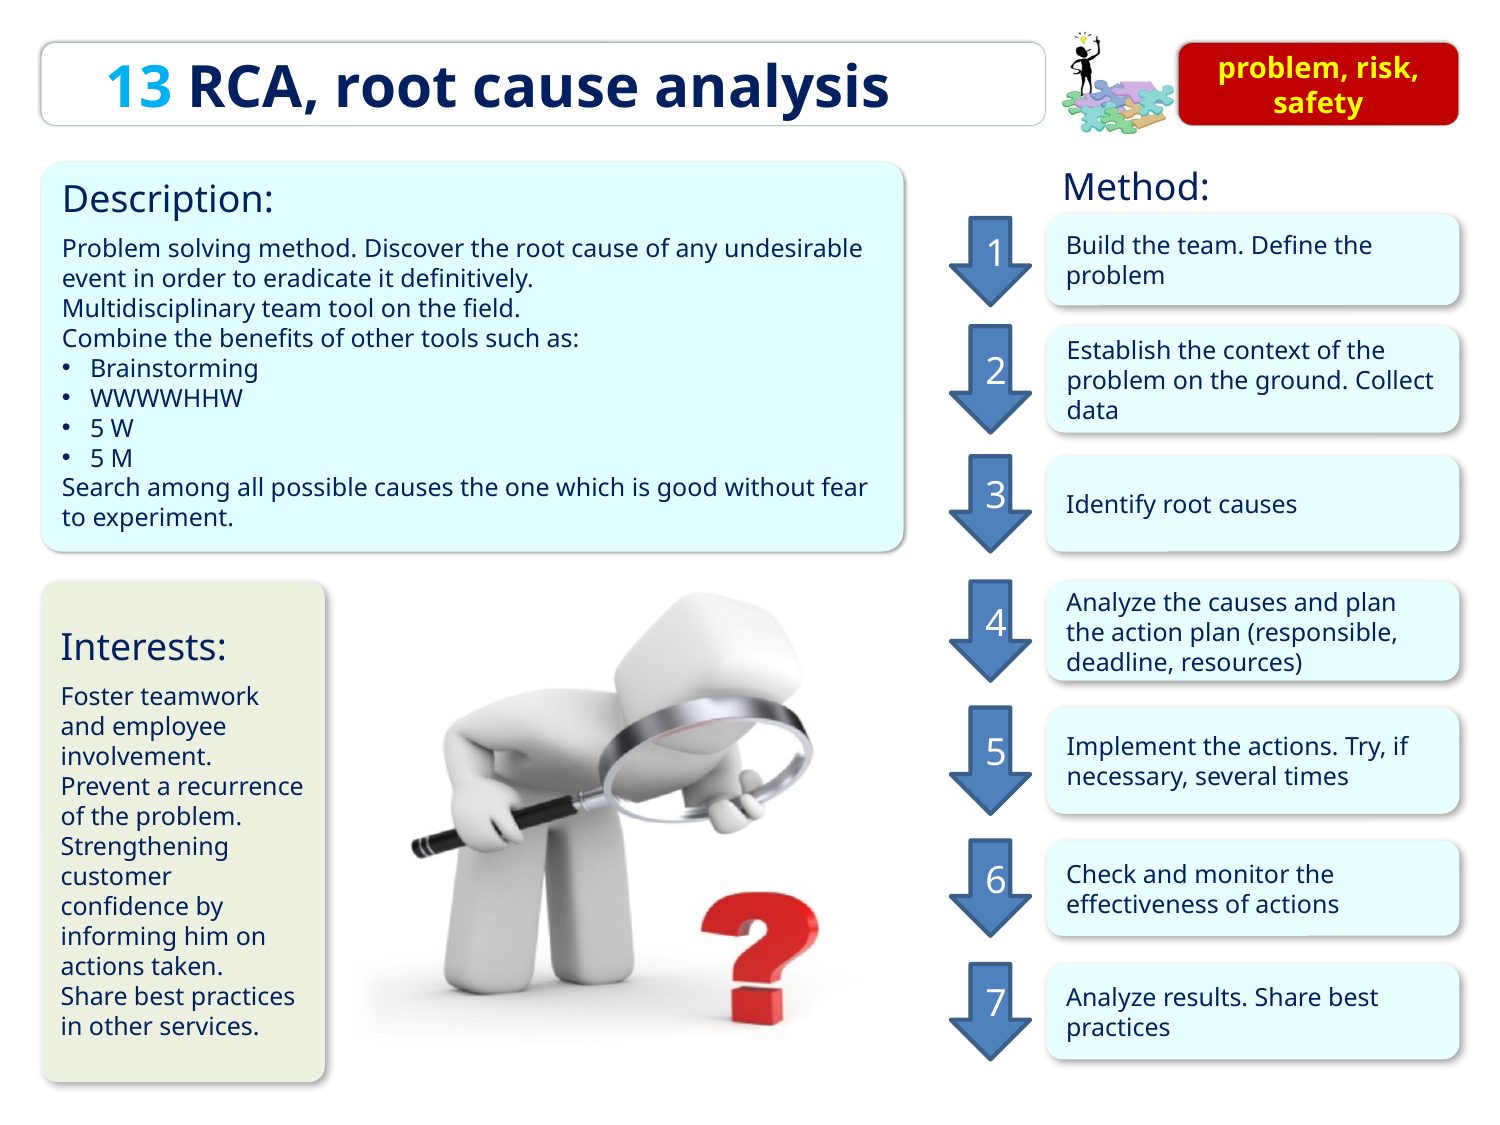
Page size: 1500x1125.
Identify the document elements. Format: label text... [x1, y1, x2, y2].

text_box Establish the context of the problem on the ground. Collect data [1044, 324, 1462, 435]
text_box Method: [1044, 153, 1460, 217]
text_box 4 [948, 579, 1033, 683]
text_box Identify root causes [1044, 454, 1462, 554]
text_box 13 RCA, root cause analysis [39, 40, 1048, 128]
picture [348, 527, 904, 1107]
text_box 3 [948, 454, 1033, 554]
text_box 5 [948, 705, 1033, 816]
text_box Implement the actions. Try, if necessary, several times [1044, 705, 1462, 816]
text_box problem, risk, safety [1178, 40, 1461, 128]
text_box Description: Problem solving method. Discover the root cause of any undesirable event in order to eradicate it definitively. Multidisciplinary team tool on the field. Combine the benefits of other tools such as: Brainstorming WWWWHHW 5 W 5 M Search among all possible causes the one which is good without fear to experiment. [39, 159, 906, 554]
picture [1062, 30, 1174, 134]
text_box 6 [948, 838, 1033, 938]
text_box Analyze results. Share best practices [1044, 961, 1462, 1062]
text_box 7 [948, 961, 1033, 1062]
text_box 1 [948, 215, 1033, 308]
text_box Check and monitor the effectiveness of actions [1044, 838, 1462, 938]
text_box 2 [948, 324, 1033, 435]
text_box Analyze the causes and plan the action plan (responsible, deadline, resources) [1044, 579, 1462, 683]
text_box Interests: Foster teamwork and employee involvement. Prevent a recurrence of the problem. Strengthening customer confidence by informing him on actions taken. Share best practices in other services. [39, 579, 327, 1085]
text_box Build the team. Define the problem [1044, 217, 1462, 308]
